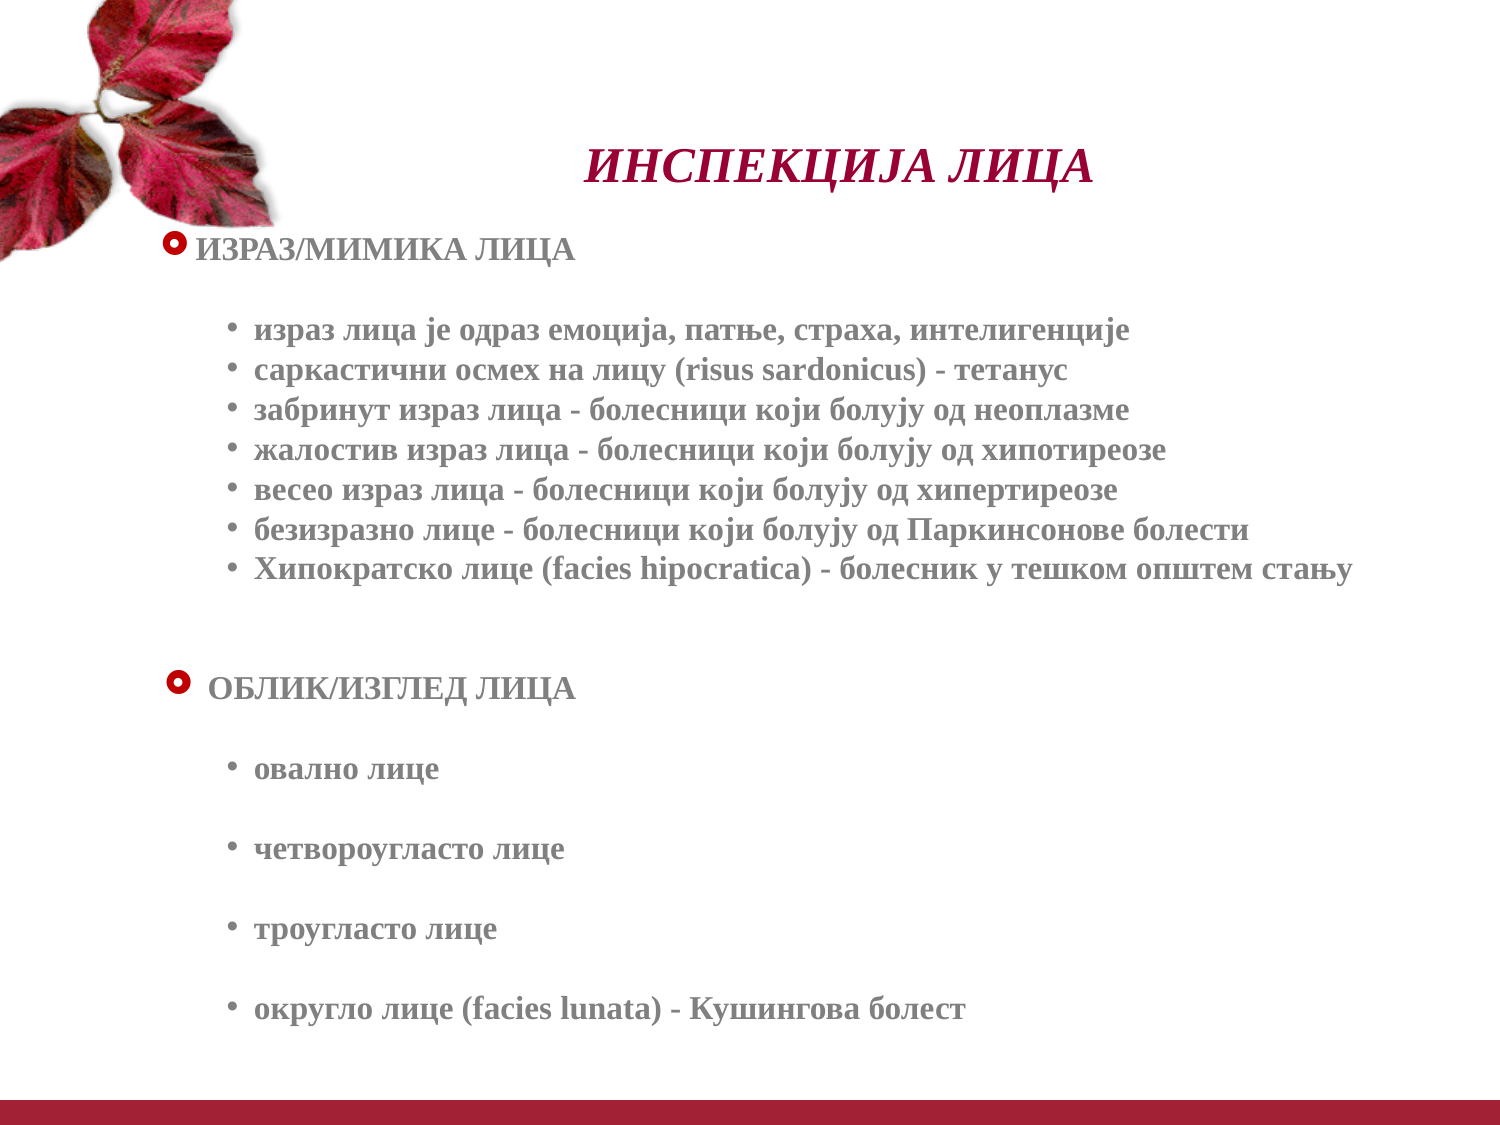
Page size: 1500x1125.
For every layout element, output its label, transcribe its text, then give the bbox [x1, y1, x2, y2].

text_box ИНСПЕКЦИЈА ЛИЦА ИЗРАЗ/МИМИКА ЛИЦА израз лица је одраз емоција, патње, страха, интелигенције саркастични осмех на лицу (risus sardonicus) - тетанус забринут израз лица - болесници који болују од неоплазме жалостив израз лица - болесници који болују од хипотиреозе весео израз лица - болесници који болују од хипертиреозе безизразно лице - болесници који болују од Паркинсонове болести Хипократско лице (facies hipocratica) - болесник у тешком општем стању ОБЛИК/ИЗГЛЕД ЛИЦА овално лице четвороугласто лице троугласто лице округло лице (facies lunata) - Кушингова болест [33, 113, 1467, 1065]
picture [0, 0, 295, 273]
